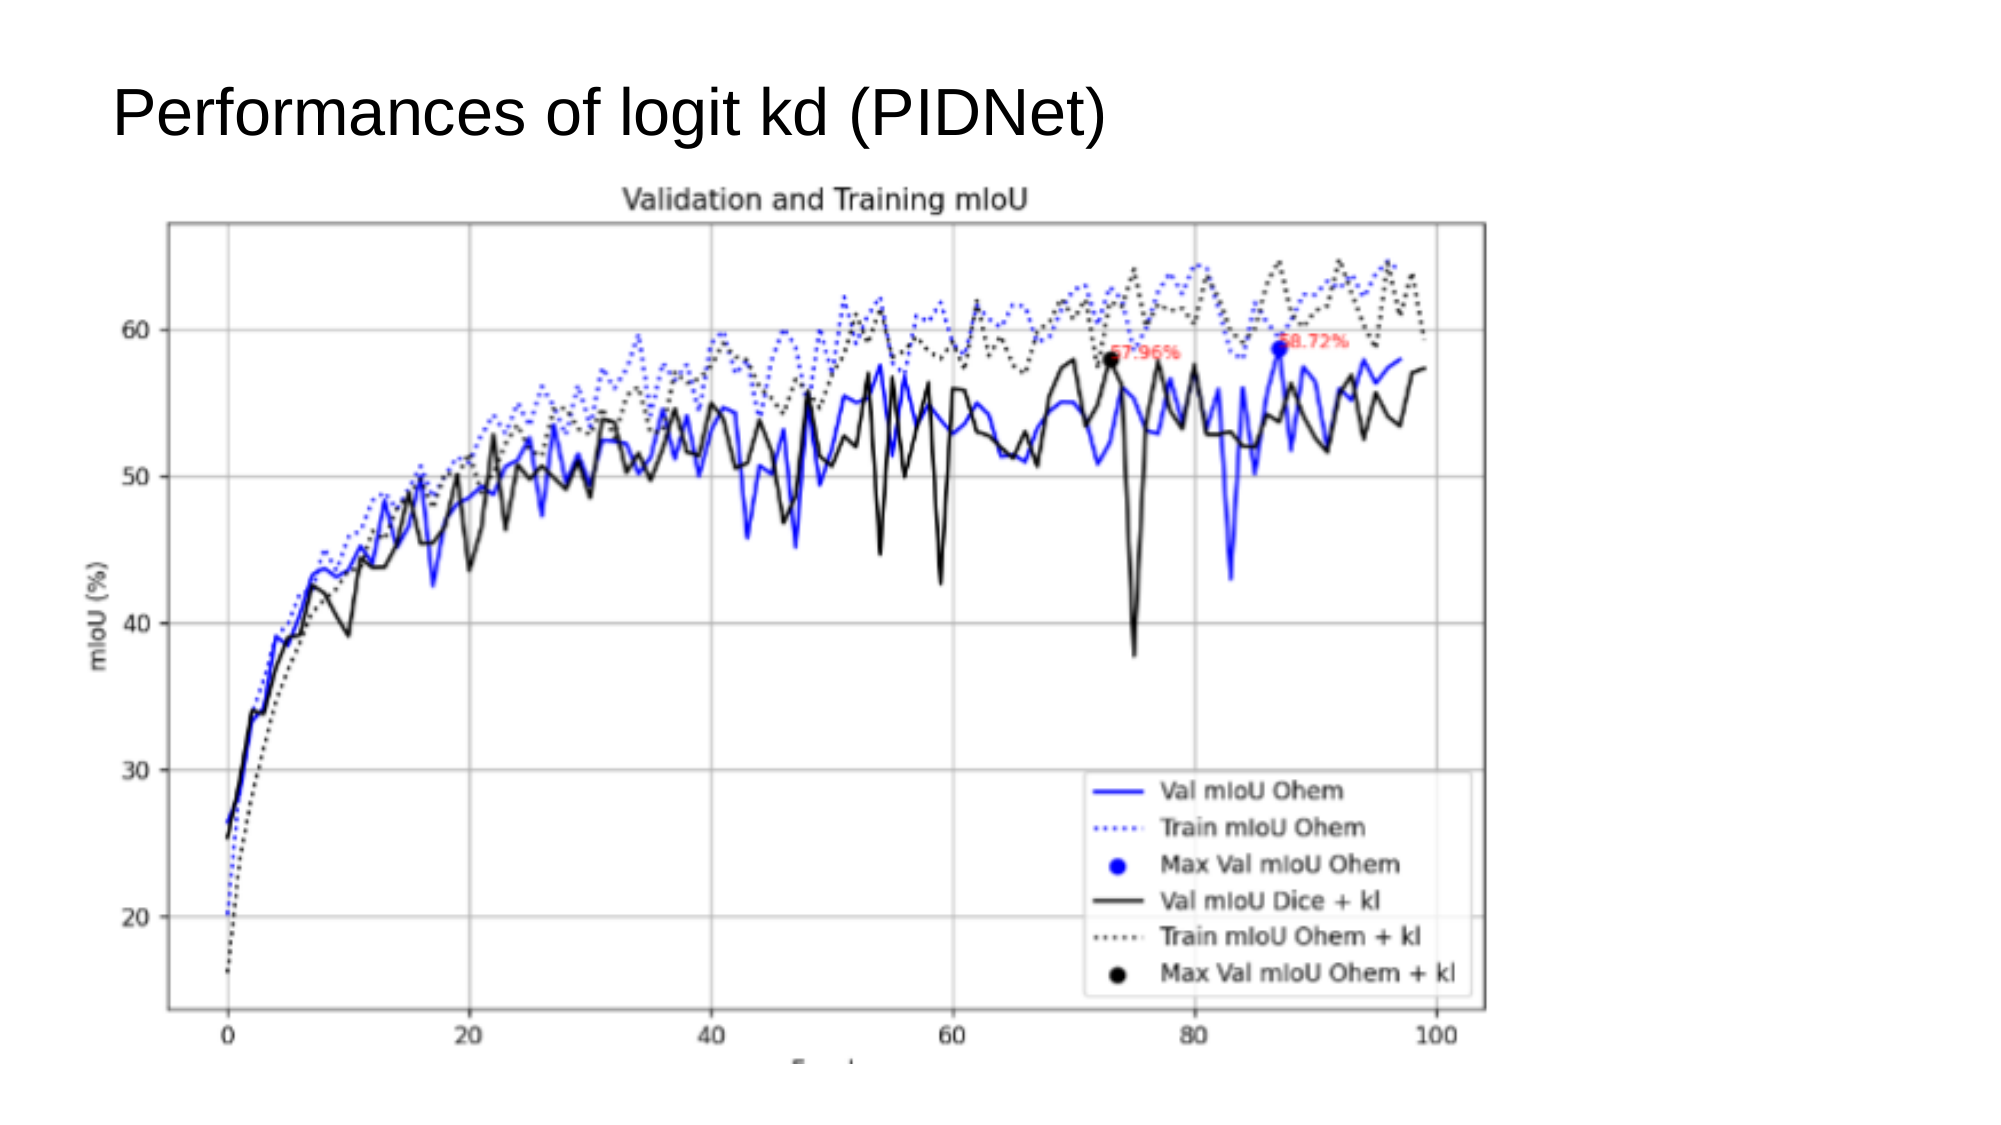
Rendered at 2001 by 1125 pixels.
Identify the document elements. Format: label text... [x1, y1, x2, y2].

text_box Performances of logit kd (PIDNet) [97, 60, 1165, 126]
picture [75, 126, 1542, 1065]
